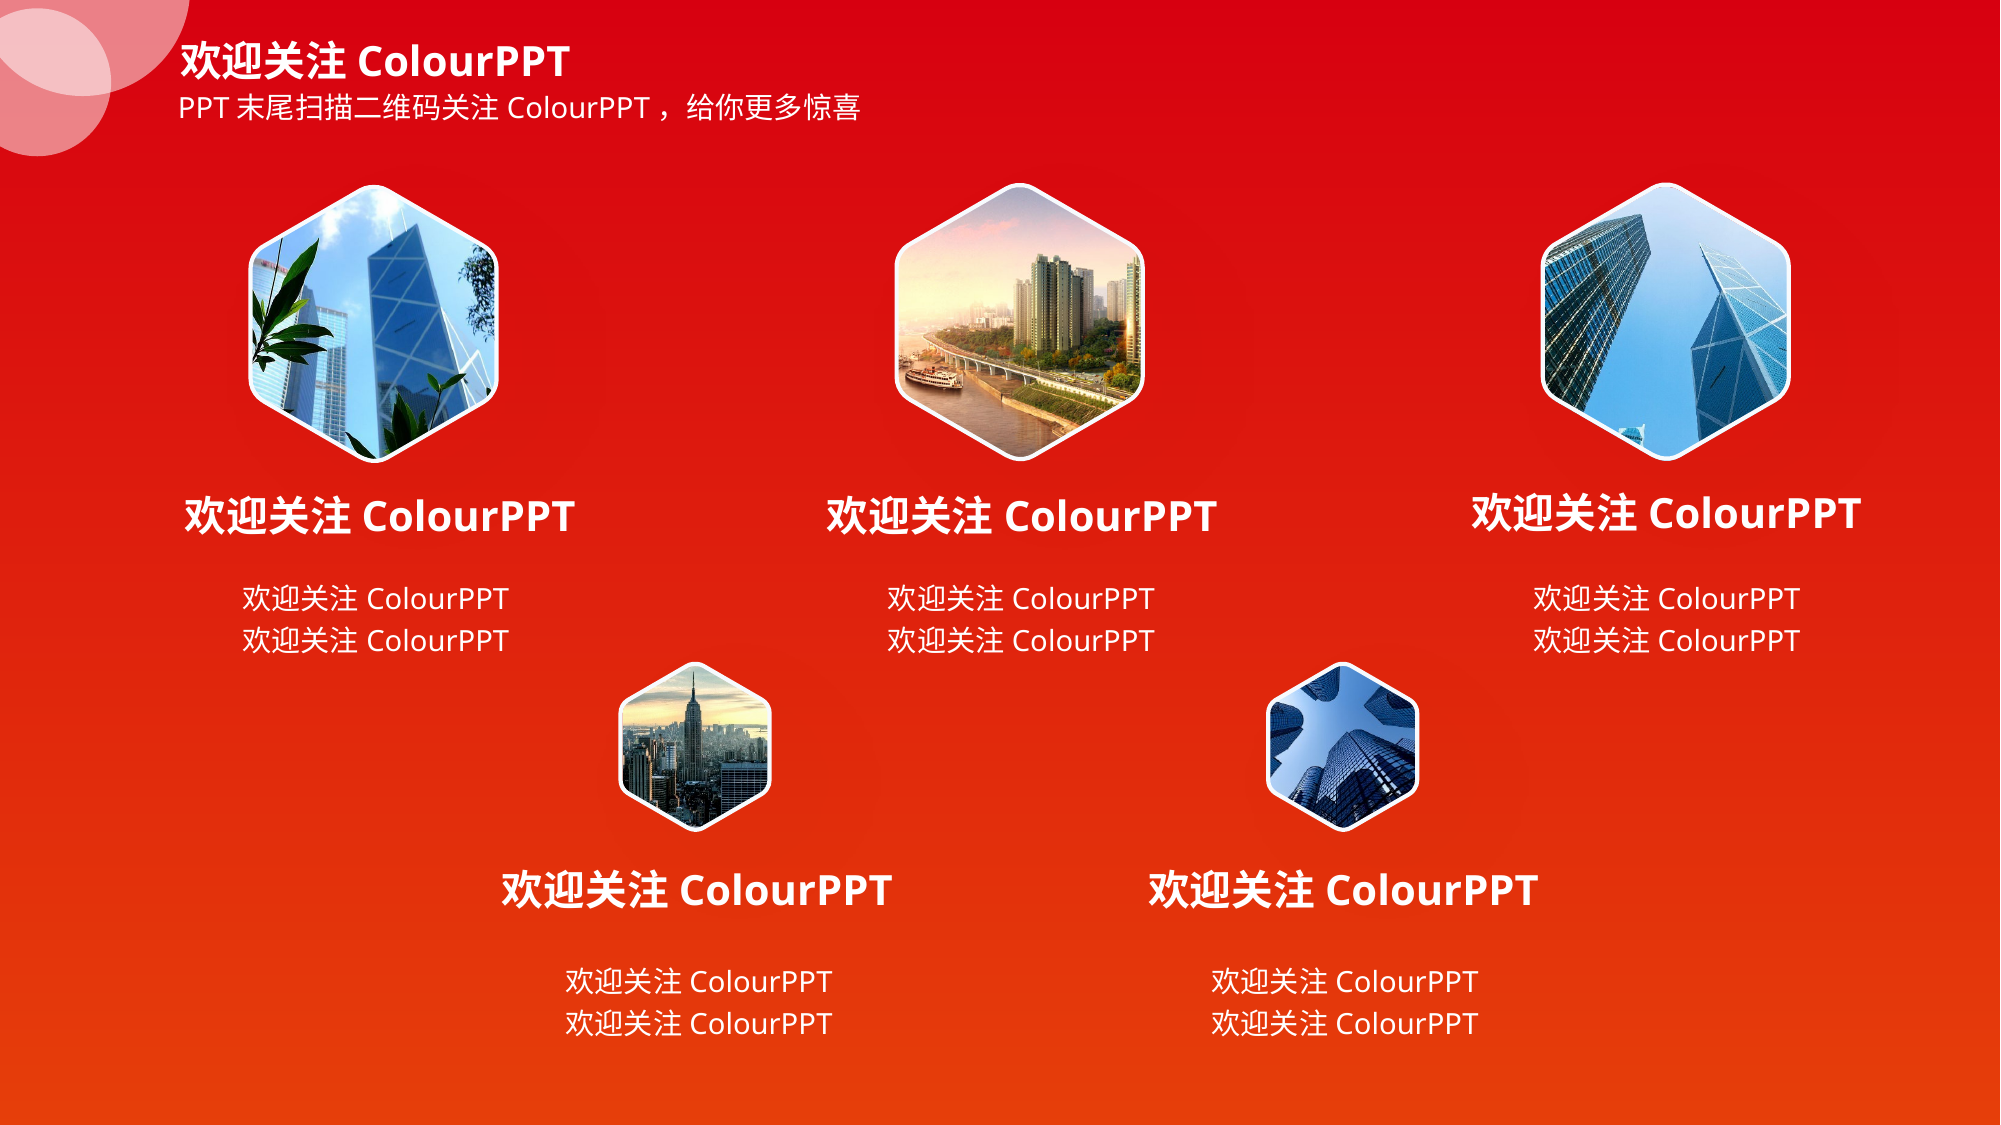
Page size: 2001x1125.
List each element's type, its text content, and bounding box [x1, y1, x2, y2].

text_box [250, 186, 497, 461]
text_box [1268, 663, 1418, 830]
text_box 欢迎关注ColourPPT 欢迎关注ColourPPT [1196, 949, 1494, 1048]
text_box 欢迎关注ColourPPT [811, 481, 1233, 547]
text_box 欢迎关注ColourPPT [1456, 479, 1877, 545]
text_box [896, 185, 1143, 461]
text_box 欢迎关注ColourPPT [487, 856, 908, 921]
text_box 欢迎关注ColourPPT [1133, 856, 1554, 921]
text_box 欢迎关注ColourPPT [191, 27, 586, 82]
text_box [620, 663, 770, 830]
text_box 欢迎关注ColourPPT 欢迎关注ColourPPT [1518, 565, 1816, 665]
text_box 欢迎关注ColourPPT 欢迎关注ColourPPT [550, 949, 848, 1048]
text_box 欢迎关注ColourPPT [169, 481, 591, 547]
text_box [1542, 184, 1789, 461]
text_box 欢迎关注ColourPPT 欢迎关注ColourPPT [873, 565, 1170, 665]
text_box PPT末尾扫描二维码关注ColourPPT，给你更多惊喜 [191, 82, 877, 132]
text_box 欢迎关注ColourPPT 欢迎关注ColourPPT [227, 565, 525, 665]
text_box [0, 0, 191, 157]
